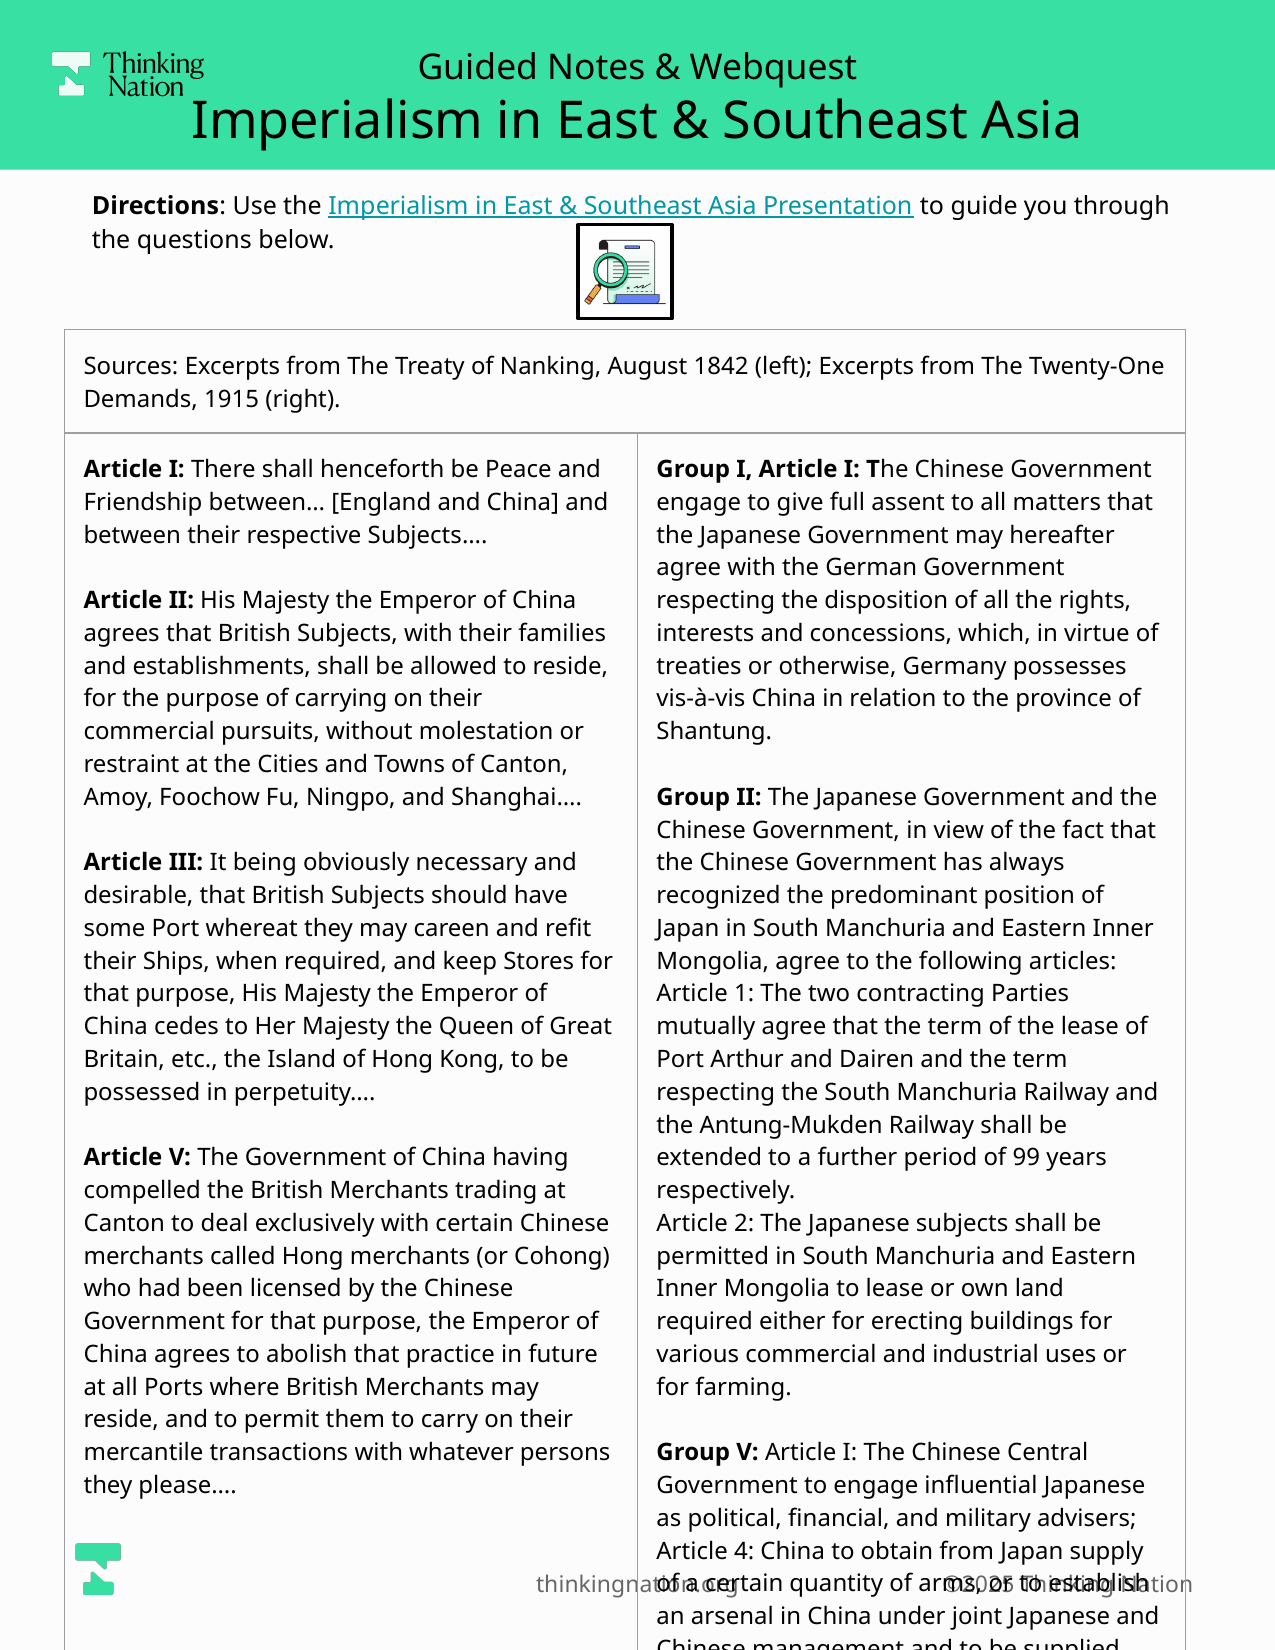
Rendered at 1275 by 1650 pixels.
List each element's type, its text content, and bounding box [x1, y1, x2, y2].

table_cell Group I, Article I: The Chinese Government engage to give full assent to all matters that the Japanese Government may hereafter agree with the German Government respecting the disposition of all the rights, interests and concessions, which, in virtue of treaties or otherwise, Germany possesses vis-à-vis China in relation to the province of Shantung. Group II: The Japanese Government and the Chinese Government, in view of the fact that the Chinese Government has always recognized the predominant position of Japan in South Manchuria and Eastern Inner Mongolia, agree to the following articles: Article 1: The two contracting Parties mutually agree that the term of the lease of Port Arthur and Dairen and the term respecting the South Manchuria Railway and the Antung-Mukden Railway shall be extended to a further period of 99 years respectively. Article 2: The Japanese subjects shall be permitted in South Manchuria and Eastern Inner Mongolia to lease or own land required either for erecting buildings for various commercial and industrial uses or for farming. Group V: Article I: The Chinese Central Government to engage influential Japanese as political, financial, and military advisers; Article 4: China to obtain from Japan supply of a certain quantity of arms, or to establish an arsenal in China under joint Japanese and Chinese management and to be supplied with experts and materials from Japan; [638, 434, 1185, 1650]
table_cell Article I: There shall henceforth be Peace and Friendship between… [England and China] and between their respective Subjects…. Article II: His Majesty the Emperor of China agrees that British Subjects, with their families and establishments, shall be allowed to reside, for the purpose of carrying on their commercial pursuits, without molestation or restraint at the Cities and Towns of Canton, Amoy, Foochow Fu, Ningpo, and Shanghai…. Article III: It being obviously necessary and desirable, that British Subjects should have some Port whereat they may careen and refit their Ships, when required, and keep Stores for that purpose, His Majesty the Emperor of China cedes to Her Majesty the Queen of Great Britain, etc., the Island of Hong Kong, to be possessed in perpetuity…. Article V: The Government of China having compelled the British Merchants trading at Canton to deal exclusively with certain Chinese merchants called Hong merchants (or Cohong) who had been licensed by the Chinese Government for that purpose, the Emperor of China agrees to abolish that practice in future at all Ports where British Merchants may reside, and to permit them to carry on their mercantile transactions with whatever persons they please…. [65, 434, 637, 1650]
table_header Sources: Excerpts from The Treaty of Nanking, August 1842 (left); Excerpts from The Twenty-One Demands, 1915 (right). [65, 330, 1185, 432]
text_box ©2025 Thinking Nation [1186, 1553, 1210, 1605]
text_box Guided Notes & Webquest Imperialism in East & Southeast Asia [0, 0, 1275, 170]
picture [35, 37, 210, 110]
picture [579, 225, 671, 318]
text_box Directions: Use the Imperialism in East & Southeast Asia Presentation to guide you through the questions below. [76, 174, 1198, 269]
picture [62, 1533, 134, 1605]
